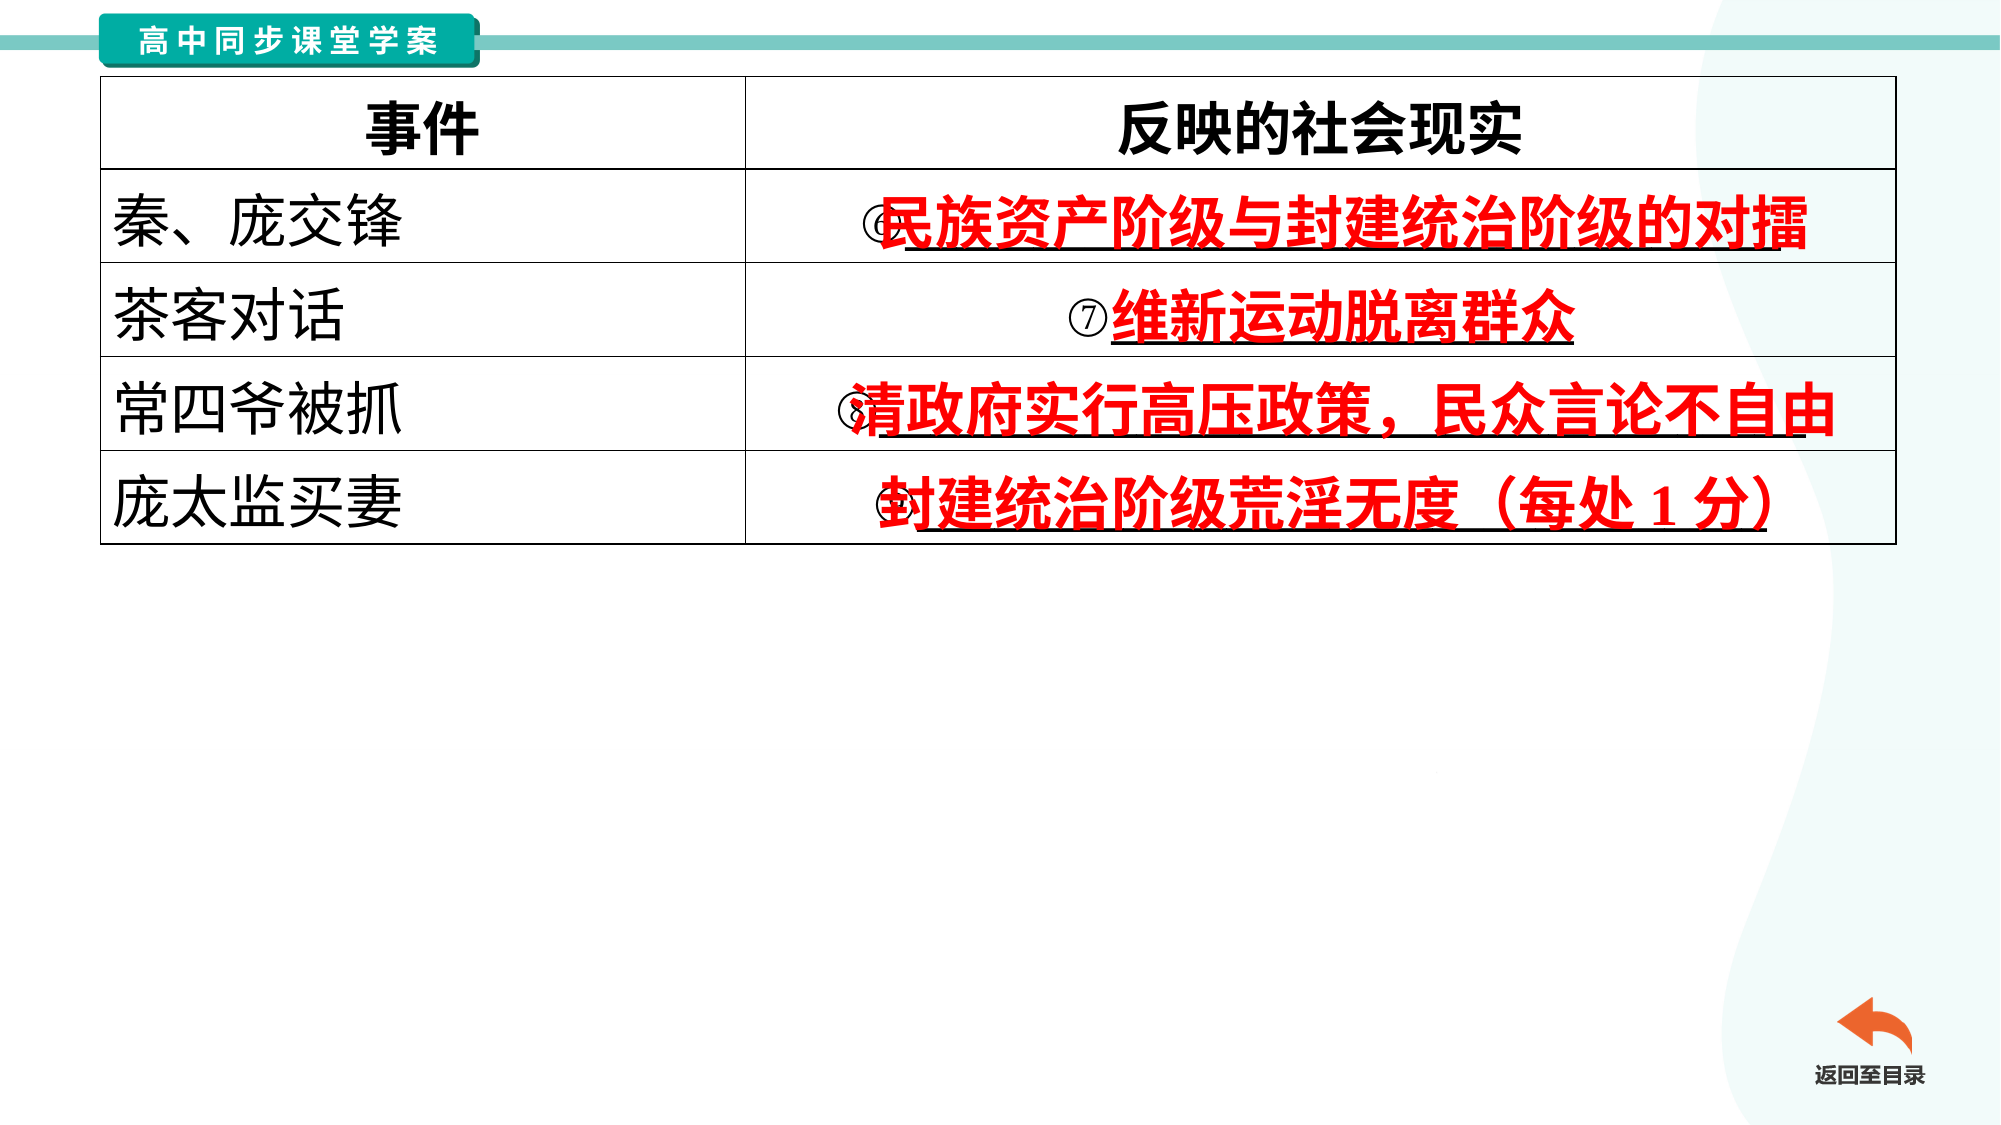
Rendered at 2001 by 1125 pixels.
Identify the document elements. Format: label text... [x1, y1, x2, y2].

text_box 民族资产阶级与封建统治阶级的对擂 [853, 168, 1834, 249]
table_cell 秦、庞交锋 [101, 170, 745, 262]
table_cell ⑨_________________________________ [746, 451, 1895, 543]
table_cell 常四爷被抓 [101, 357, 745, 450]
table_header 反映的社会现实 [746, 77, 1895, 168]
table_cell 茶客对话 [101, 263, 745, 356]
picture [0, 0, 2000, 1125]
table_cell ⑧____________________________________ [746, 357, 1895, 450]
table_cell ⑥__________________________________ [746, 170, 1895, 262]
text_box 清政府实行高压政策，民众言论不自由 [824, 355, 1863, 436]
table_cell 庞太监买妻 [101, 451, 745, 543]
text_box 封建统治阶级荒淫无度（每处1分） [868, 449, 1819, 530]
table_cell ⑦__________________ [746, 263, 1895, 356]
table_header 事件 [101, 77, 745, 168]
text_box 维新运动脱离群众 [1089, 262, 1601, 342]
